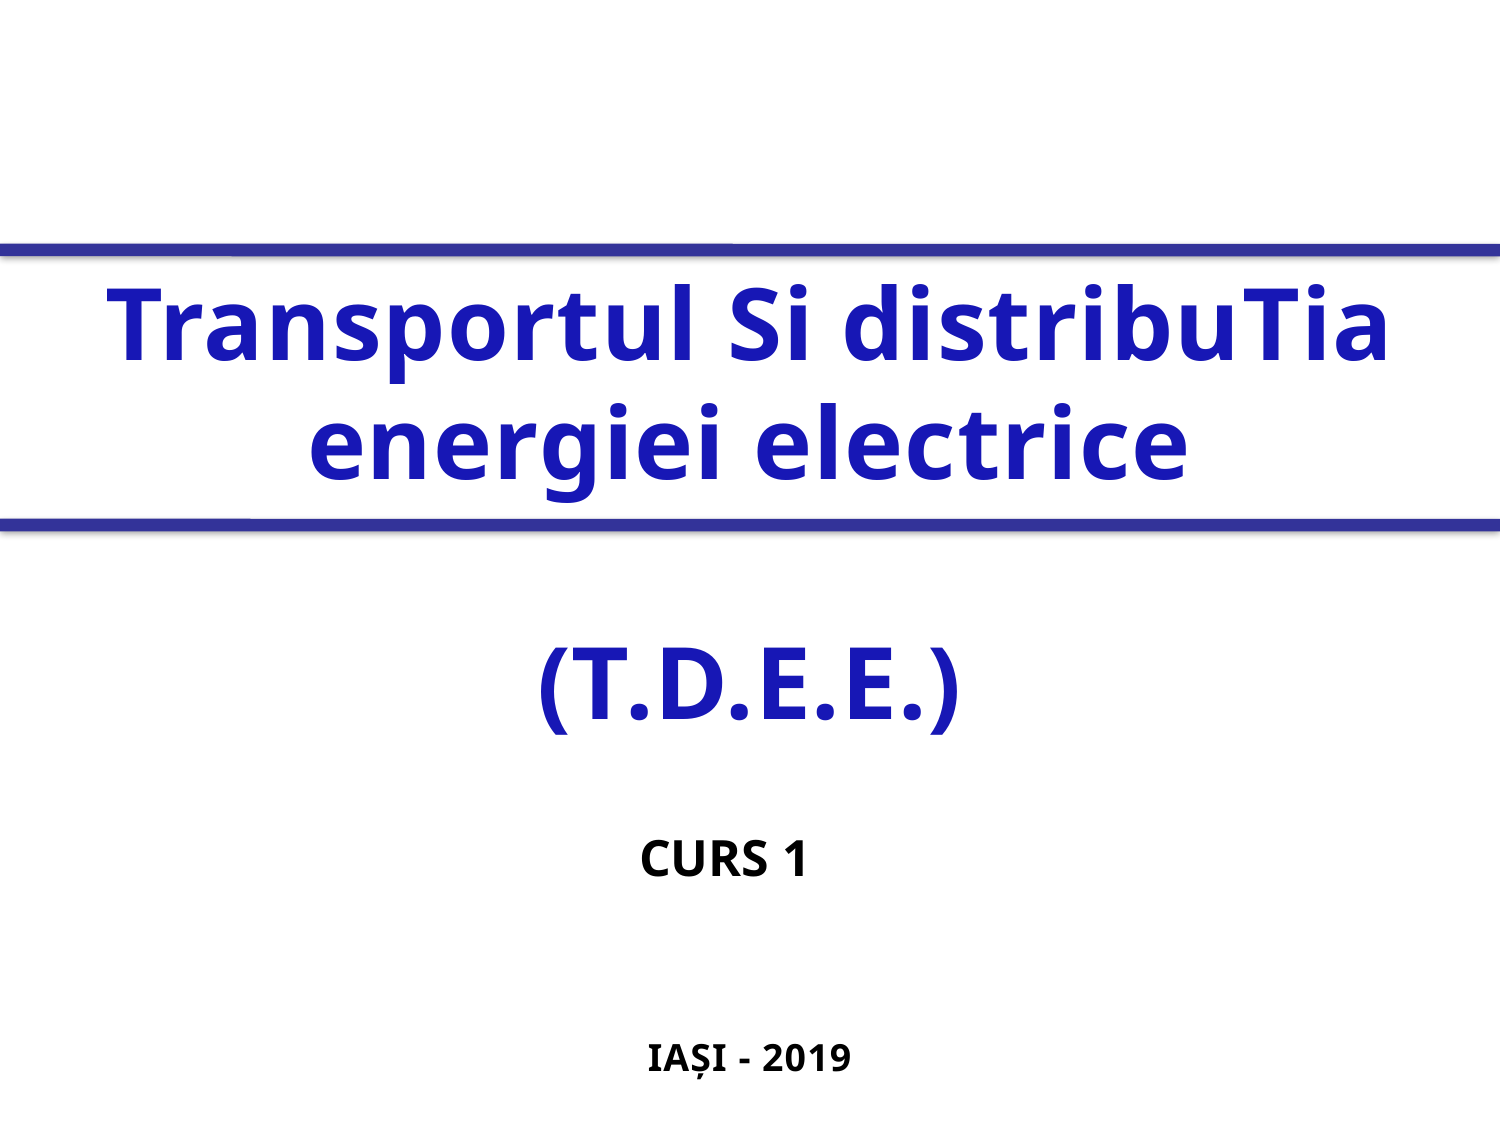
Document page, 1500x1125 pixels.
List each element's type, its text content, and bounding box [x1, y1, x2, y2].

text_box CURS 1 [0, 819, 1475, 895]
text_box IAŞI - 2019 [0, 1026, 1500, 1087]
text_box Transportul Si distribuTia energiei electrice (T.D.E.E.) [0, 252, 1500, 521]
text_box [0, 521, 1500, 529]
text_box [0, 246, 1500, 252]
text_box Transportul Si distribuTia energiei electrice (T.D.E.E.) [0, 535, 1500, 748]
